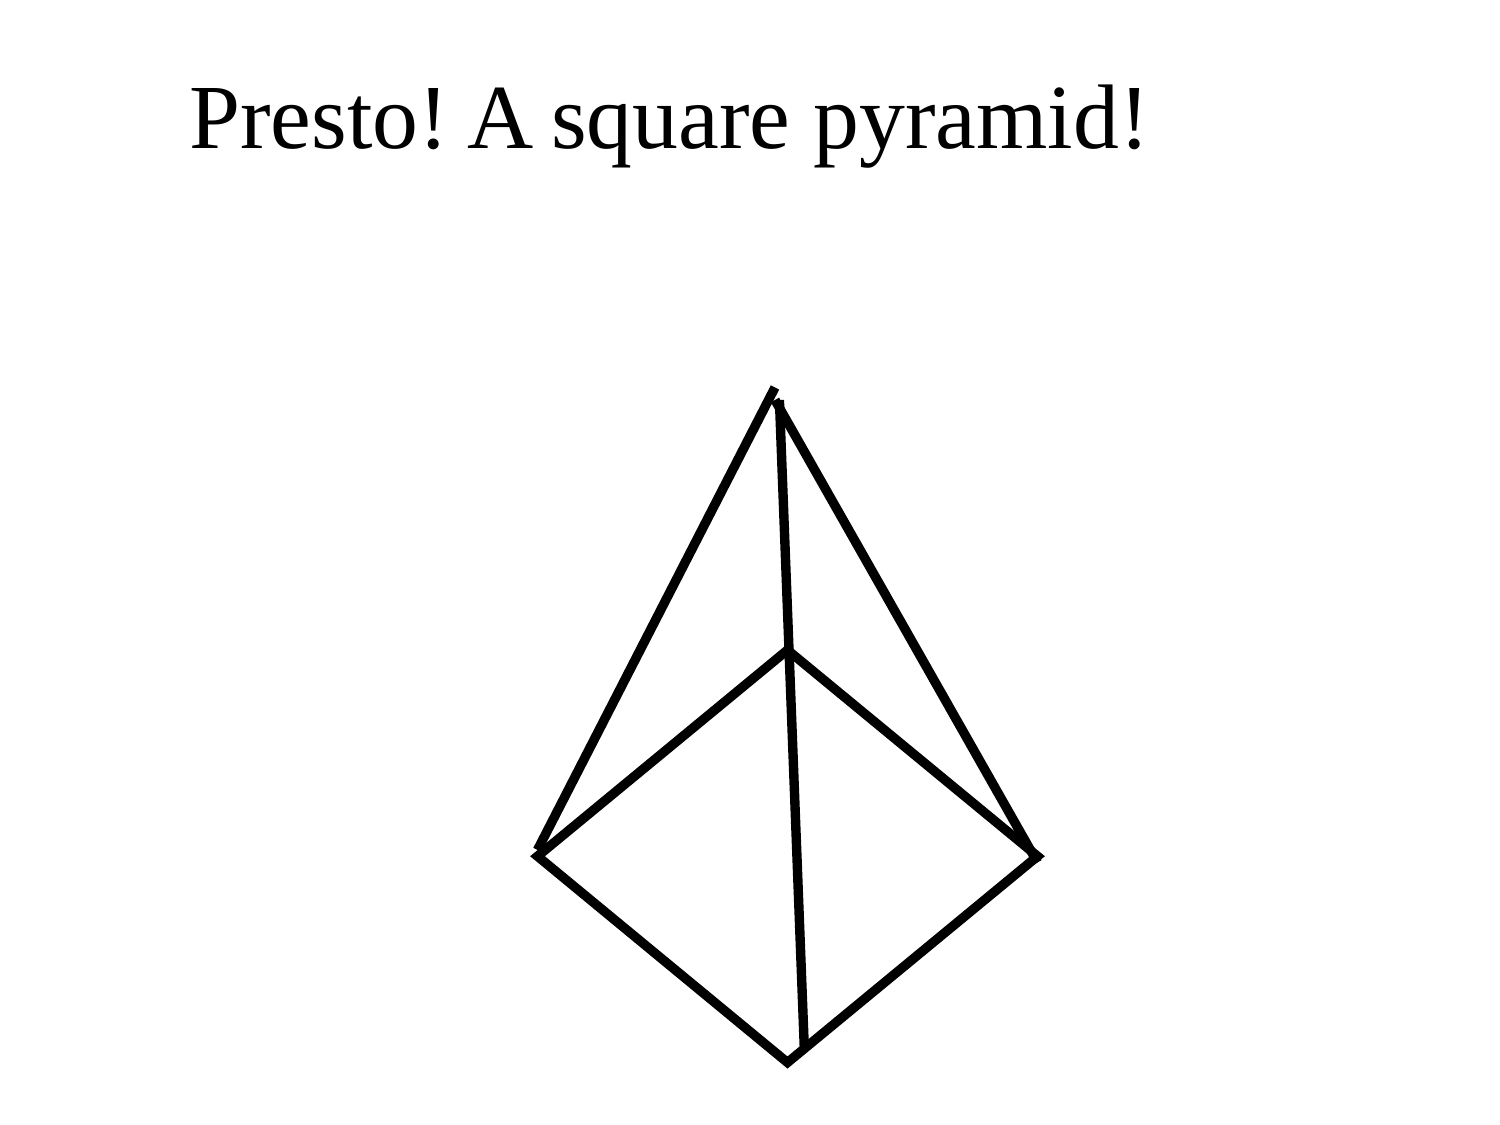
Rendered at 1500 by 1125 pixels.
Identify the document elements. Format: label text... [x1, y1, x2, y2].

text_box [537, 650, 1038, 1063]
text_box Presto! A square pyramid! [174, 49, 1388, 175]
